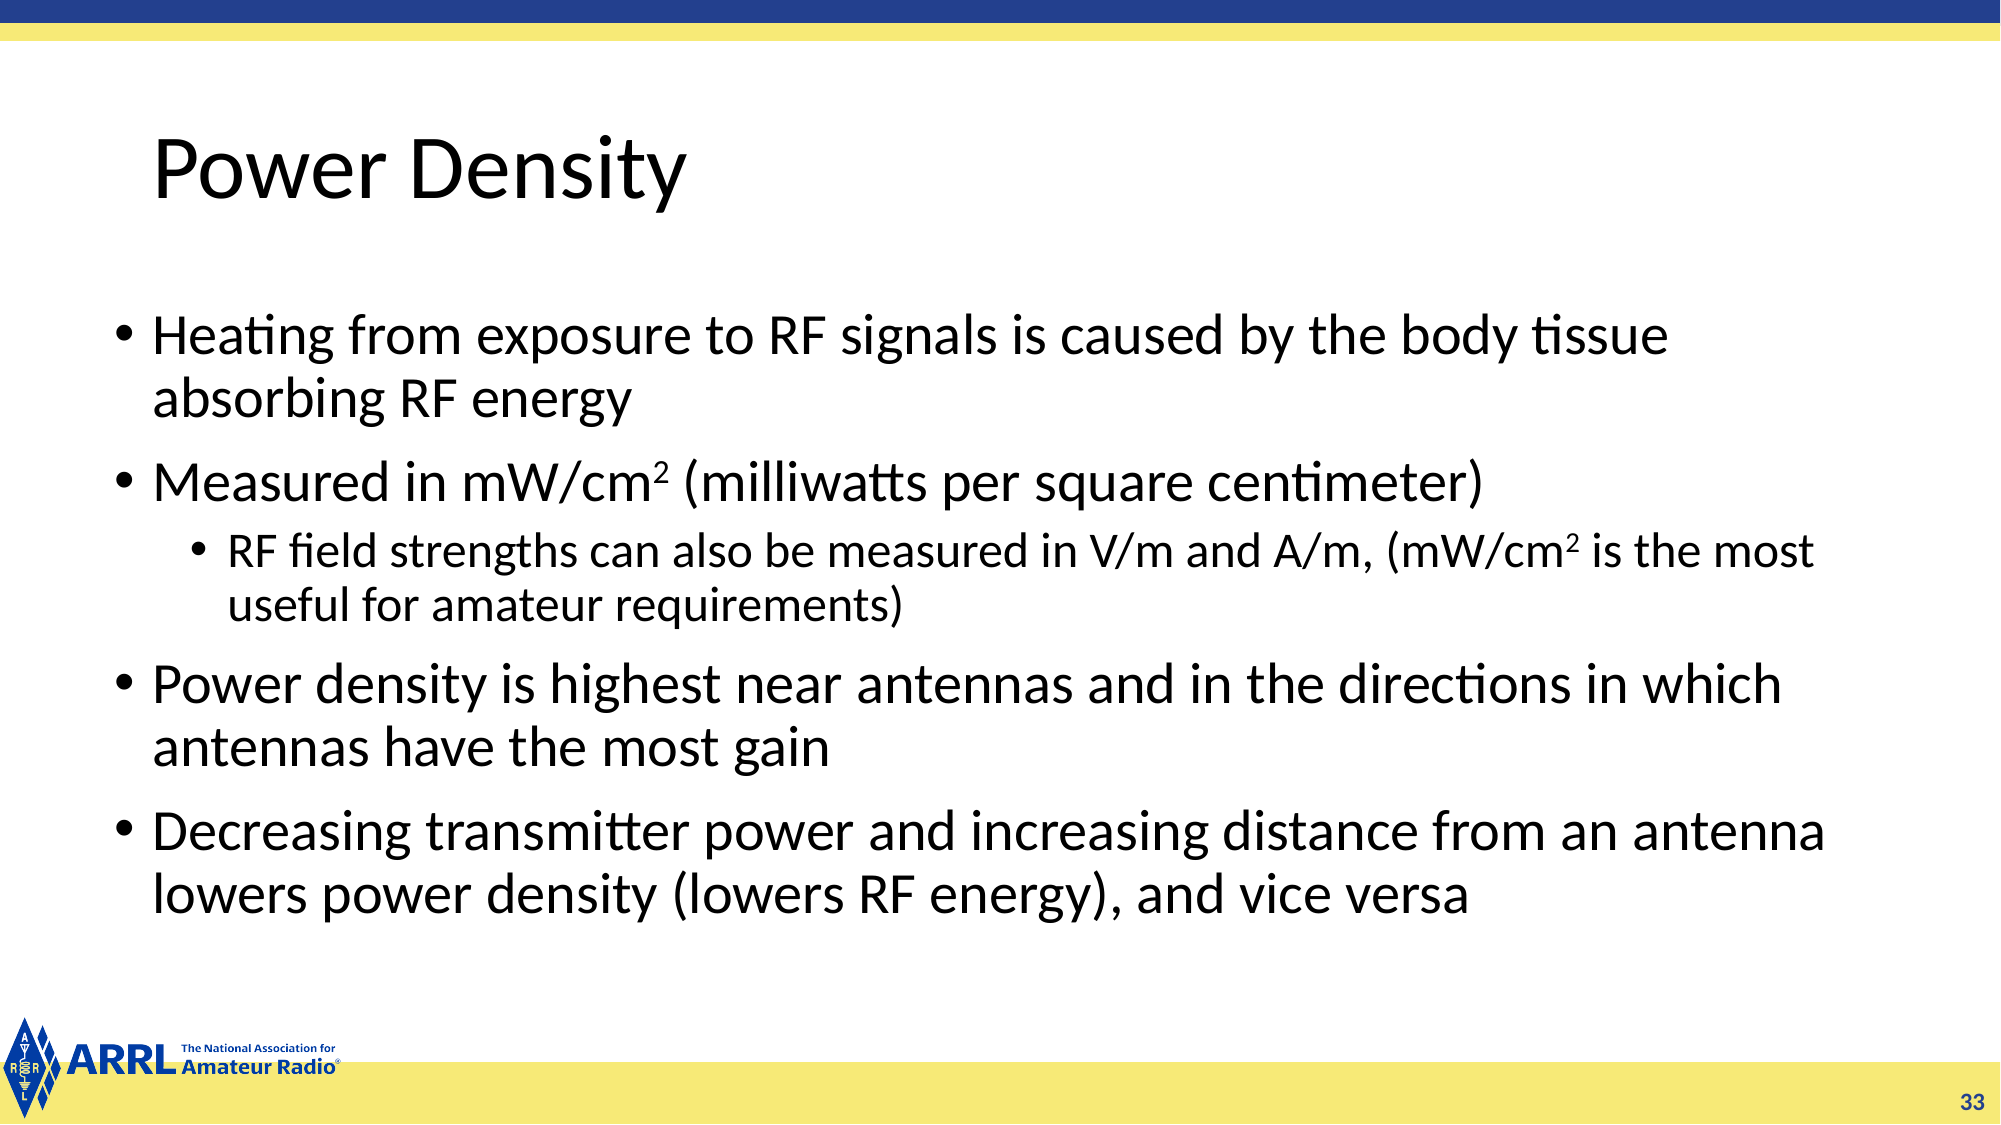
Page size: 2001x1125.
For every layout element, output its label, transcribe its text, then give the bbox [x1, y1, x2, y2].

picture [1, 1015, 342, 1121]
title Power Density [137, 59, 1863, 278]
list Heating from exposure to RF signals is caused by the body tissue absorbing RF energy Measured in mW/cm2 (milliwatts per square centimeter) RF field strengths can also be measured in V/m and A/m, (mW/cm2 is the most useful for amateur requirements) Power density is highest near antennas and in the directions in which antennas have the most gain Decreasing transmitter power and increasing distance from an antenna lowers power density (lowers RF energy), and vice versa [99, 296, 1900, 1016]
